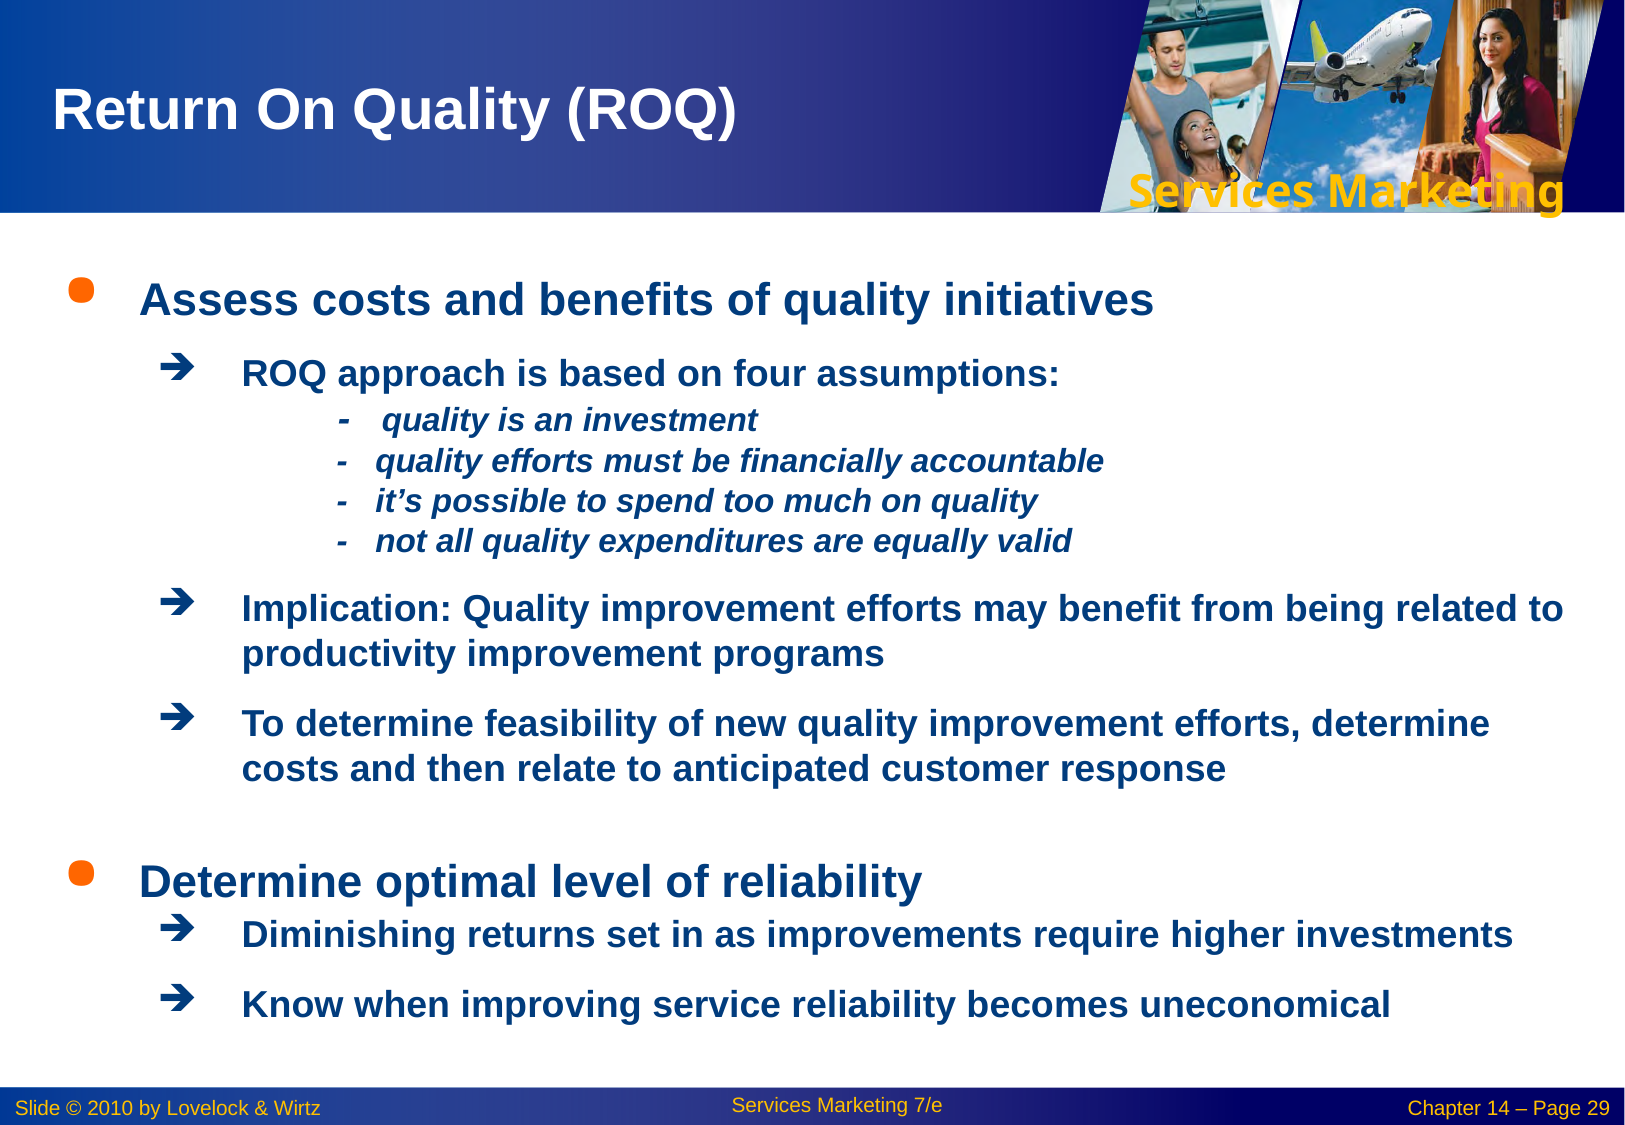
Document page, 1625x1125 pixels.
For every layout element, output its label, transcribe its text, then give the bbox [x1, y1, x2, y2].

picture [1162, 186, 1172, 192]
list Assess costs and benefits of quality initiatives ROQ approach is based on four assumptions: - quality is an investment - quality efforts must be financially accountable - it’s possible to spend too much on quality - not all quality expenditures are equally valid Implication: Quality improvement efforts may benefit from being related to productivity improvement programs To determine feasibility of new quality improvement efforts, determine costs and then relate to anticipated customer response Determine optimal level of reliability Diminishing returns set in as improvements require higher investments Know when improving service reliability becomes uneconomical [49, 261, 1588, 1051]
picture [1546, 187, 1556, 202]
title Return On Quality (ROQ) [36, 37, 1088, 176]
picture [1100, 0, 1604, 213]
